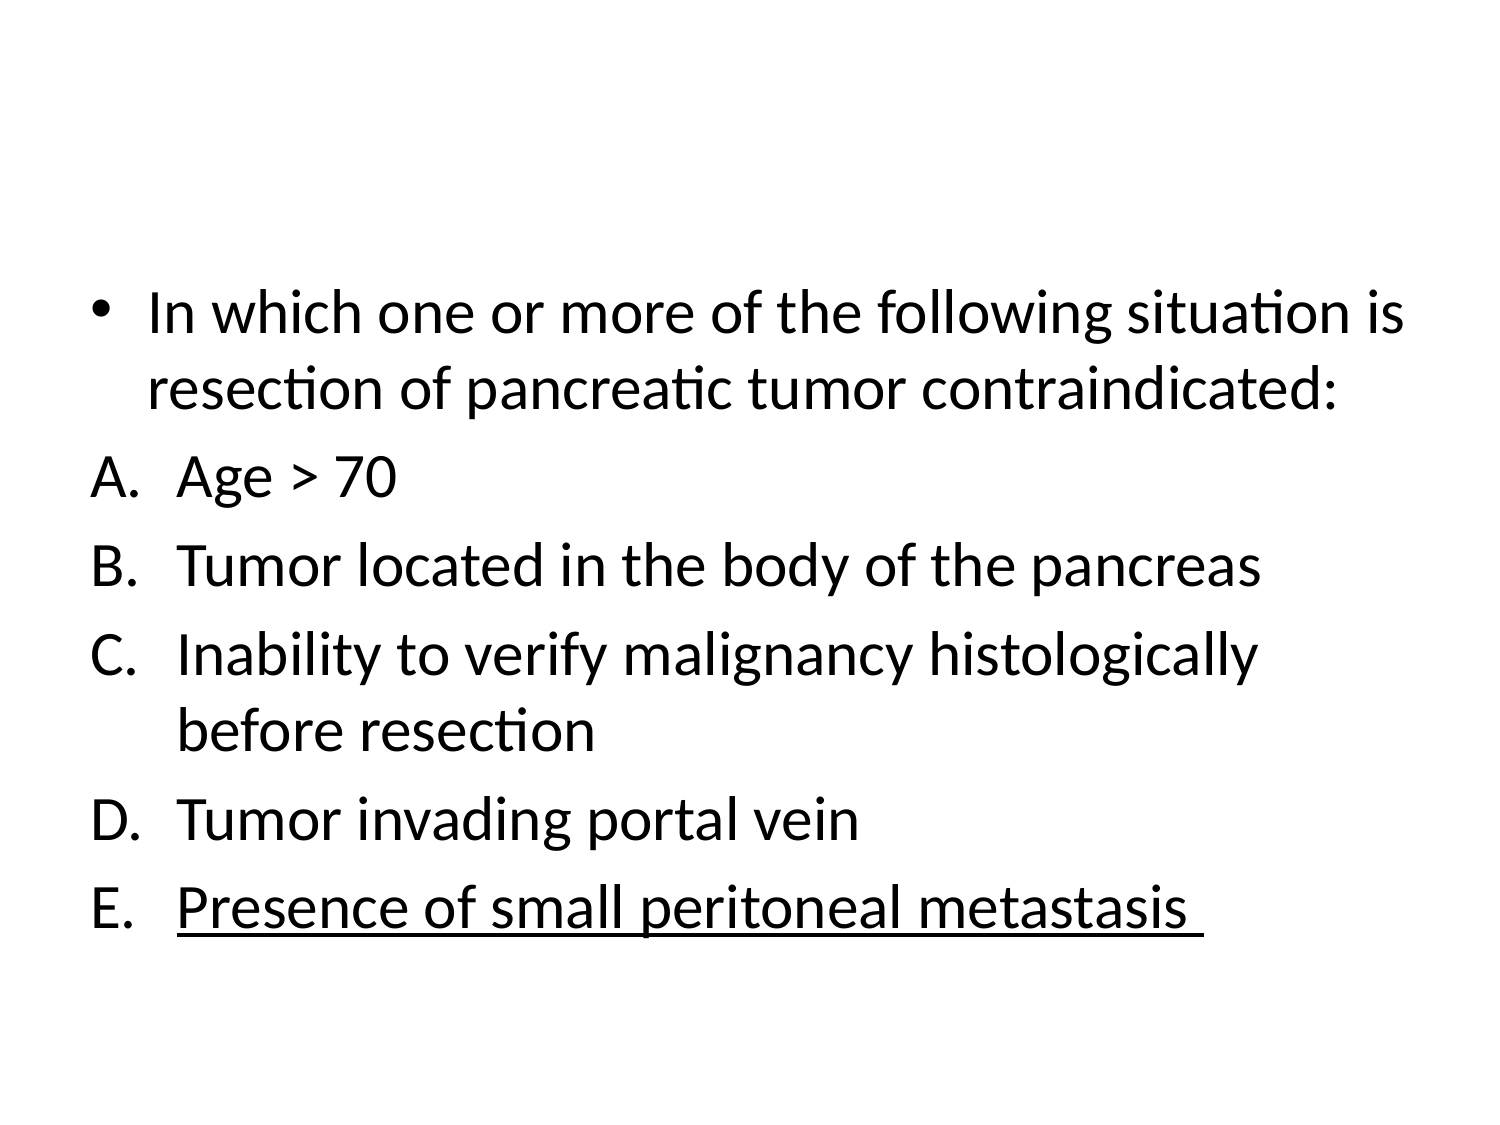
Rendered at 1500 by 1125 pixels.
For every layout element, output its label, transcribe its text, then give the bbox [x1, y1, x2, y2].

list In which one or more of the following situation is resection of pancreatic tumor contraindicated: Age > 70 Tumor located in the body of the pancreas Inability to verify malignancy histologically before resection Tumor invading portal vein Presence of small peritoneal metastasis [75, 262, 1425, 1005]
